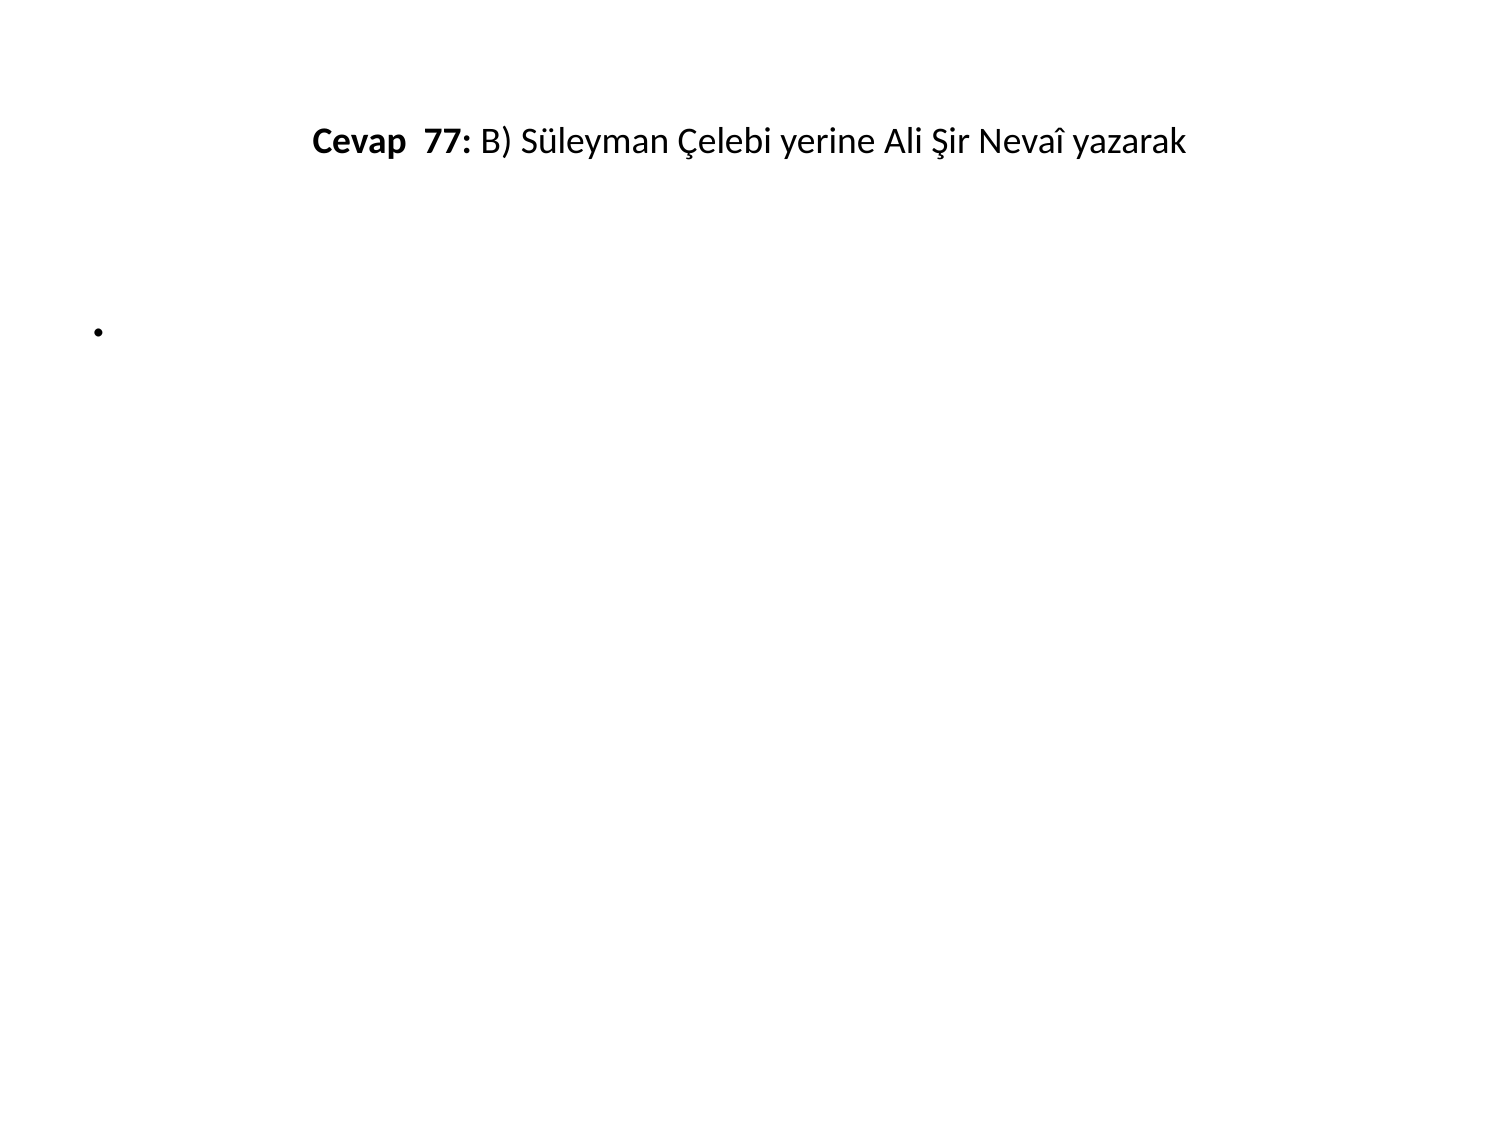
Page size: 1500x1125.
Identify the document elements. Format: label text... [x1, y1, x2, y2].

title Cevap 77: B) Süleyman Çelebi yerine Ali Şir Nevaî yazarak [75, 45, 1425, 233]
list . [75, 262, 1425, 1005]
